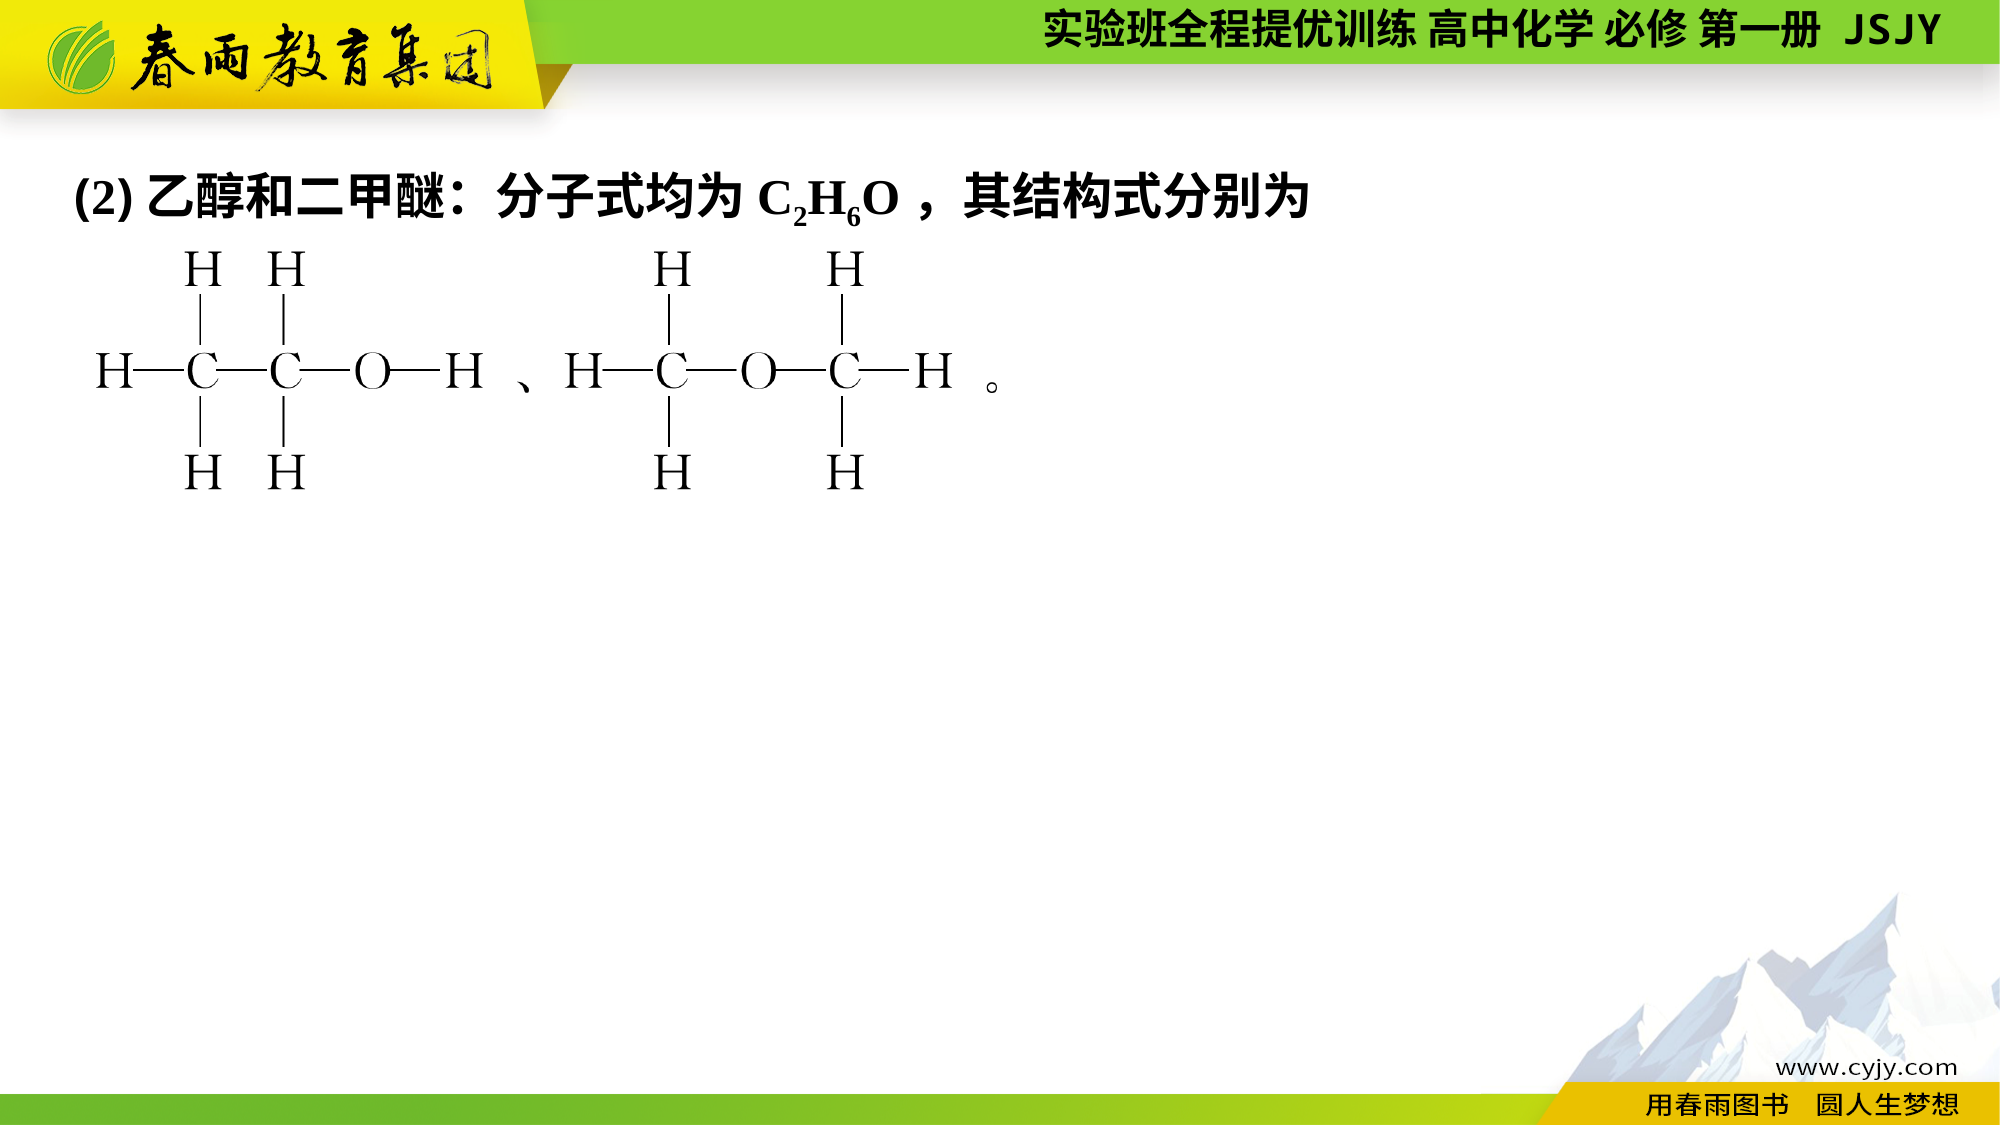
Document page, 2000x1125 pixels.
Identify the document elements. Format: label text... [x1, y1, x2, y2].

list (2)乙醇和二甲醚：分子式均为C2H6O，其结构式分别为 [59, 122, 1944, 217]
picture [0, 0, 2000, 1125]
